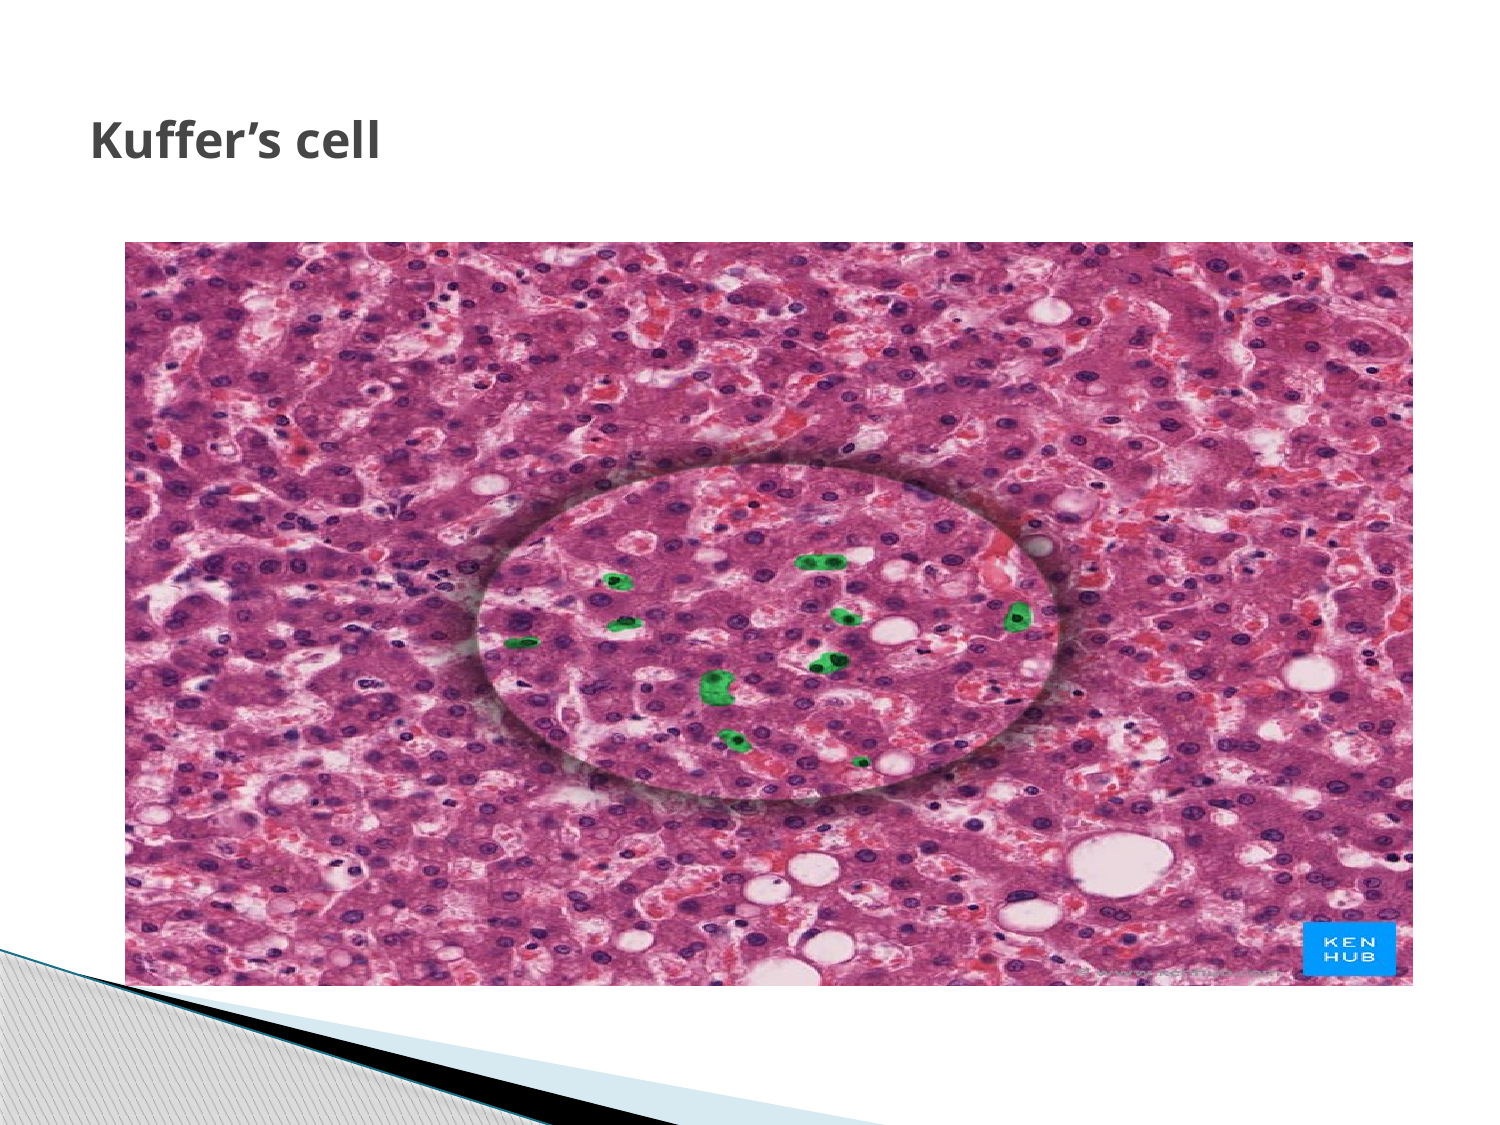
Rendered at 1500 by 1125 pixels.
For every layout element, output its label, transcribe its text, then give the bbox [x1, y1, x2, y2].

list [124, 242, 1413, 986]
title Kuffer’s cell [75, 45, 1425, 233]
